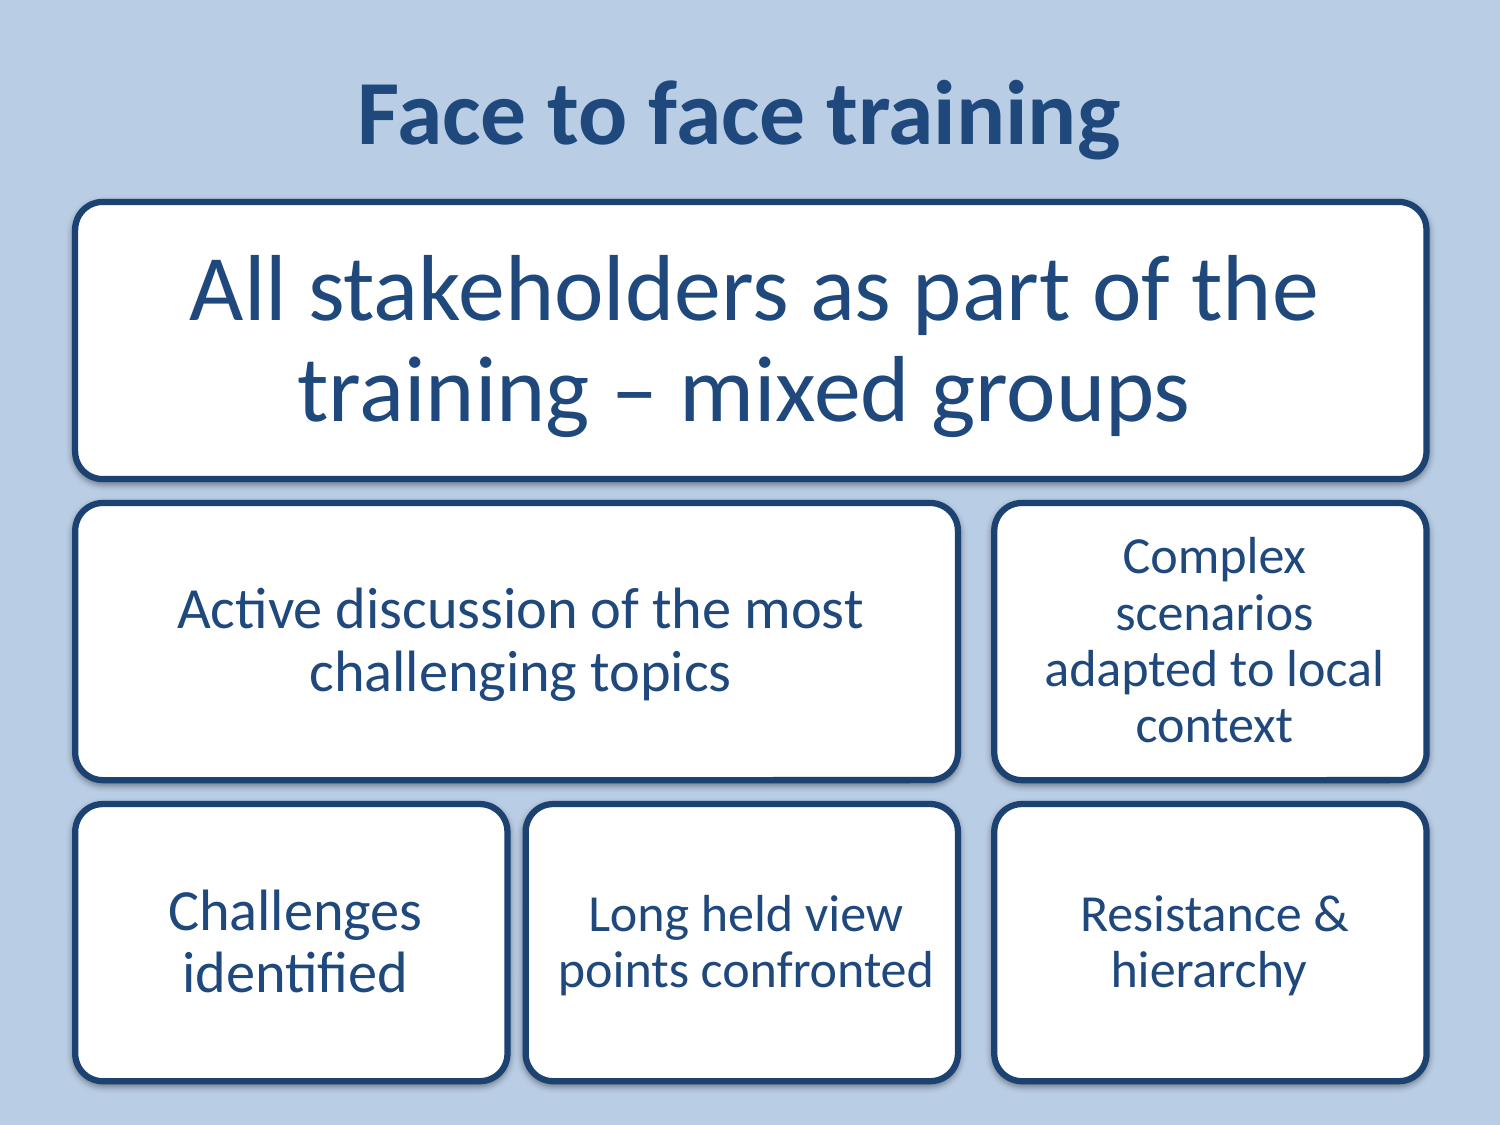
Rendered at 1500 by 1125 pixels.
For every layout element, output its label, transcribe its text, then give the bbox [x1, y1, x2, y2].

title Face to face training [75, 13, 1425, 200]
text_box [74, 201, 1427, 1082]
